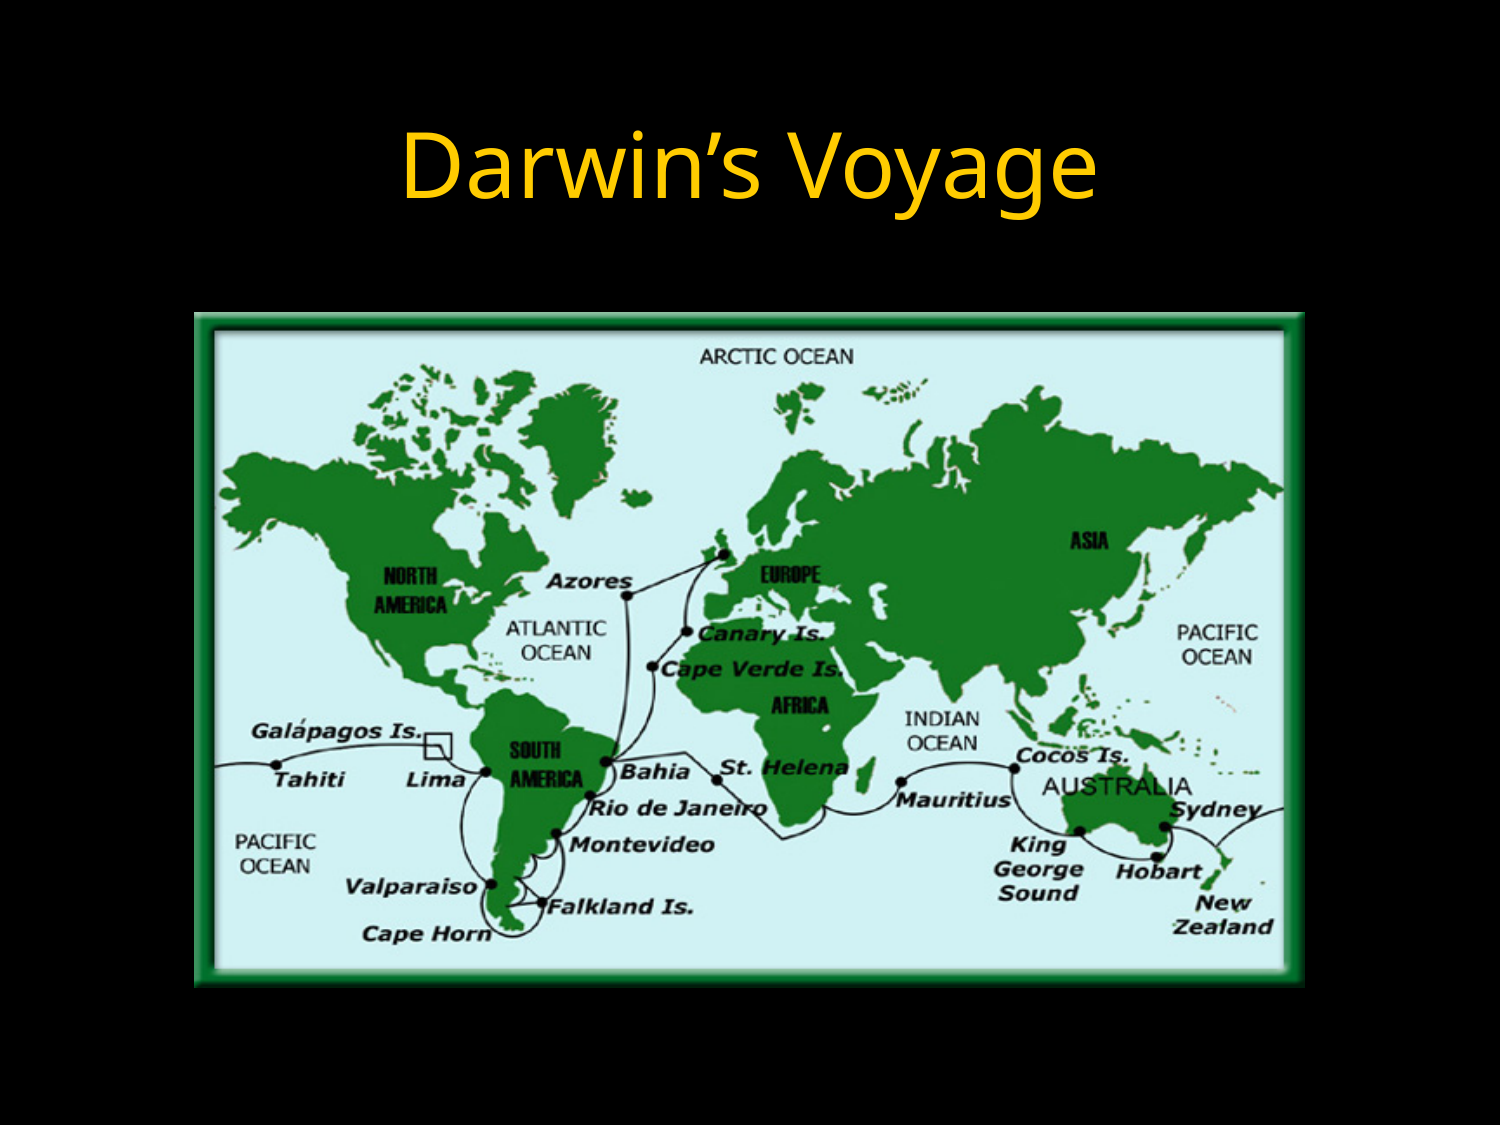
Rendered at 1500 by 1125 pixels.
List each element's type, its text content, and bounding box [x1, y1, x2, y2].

title Darwin’s Voyage [74, 47, 1426, 276]
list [194, 312, 1306, 988]
